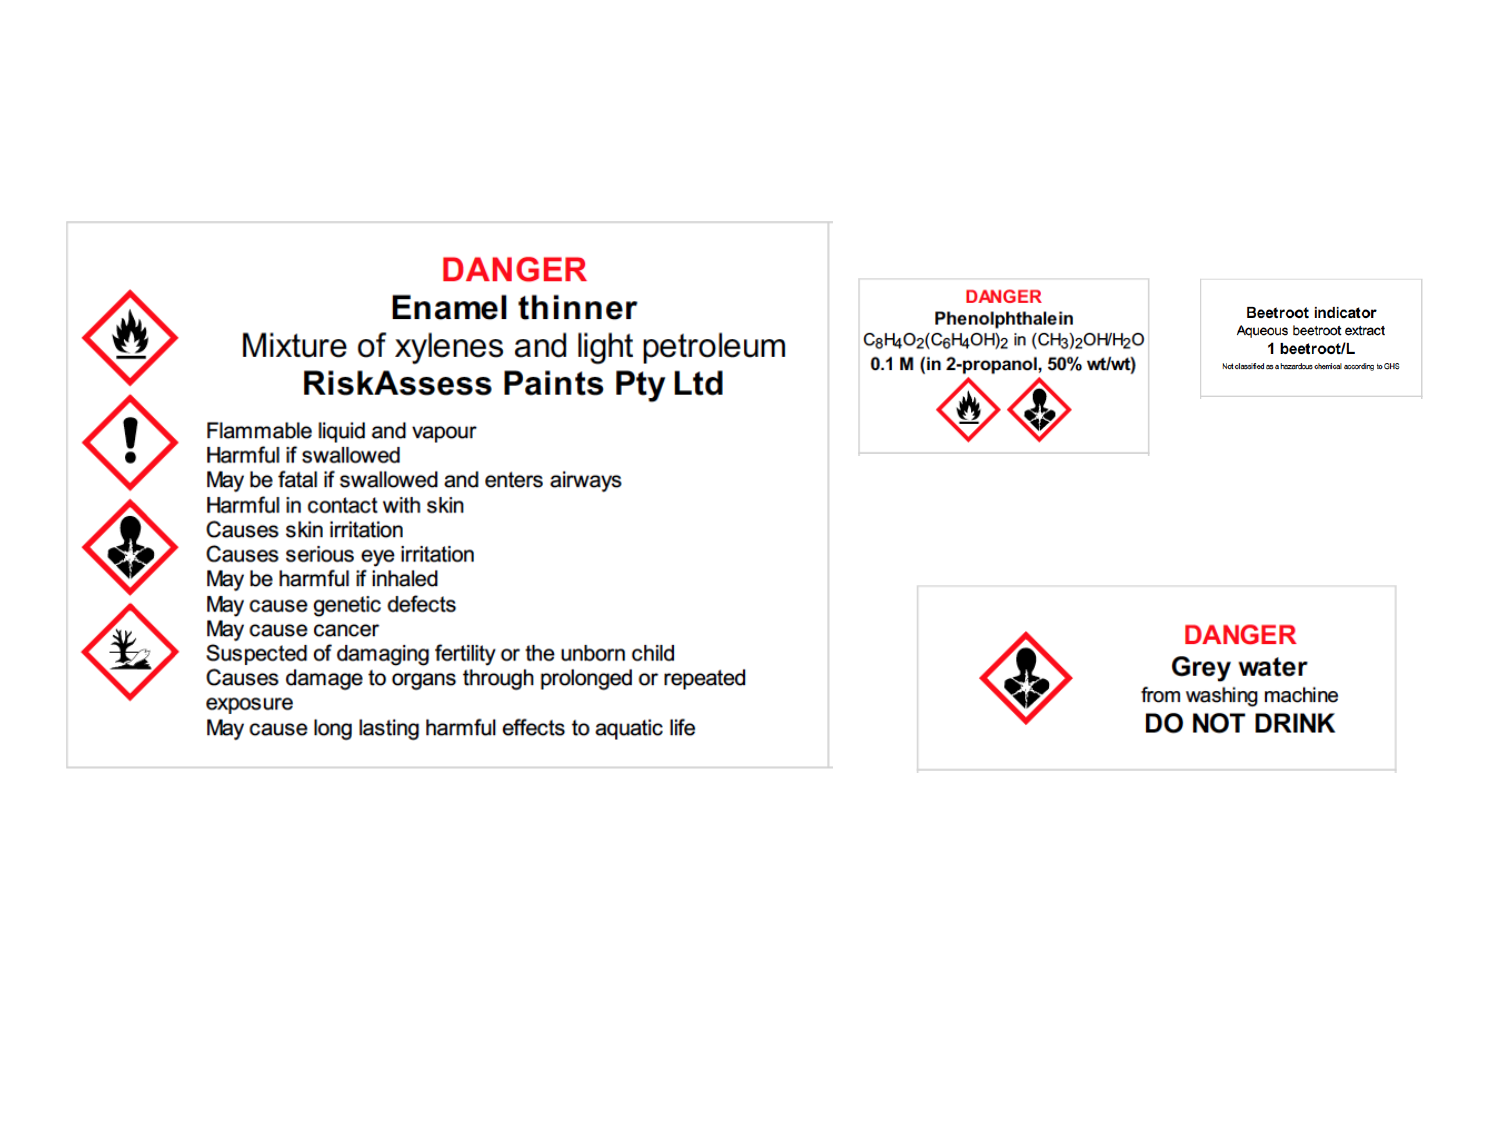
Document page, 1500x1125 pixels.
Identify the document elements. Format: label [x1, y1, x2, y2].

picture [64, 219, 833, 773]
picture [1198, 276, 1424, 400]
picture [855, 276, 1152, 456]
picture [915, 583, 1399, 774]
